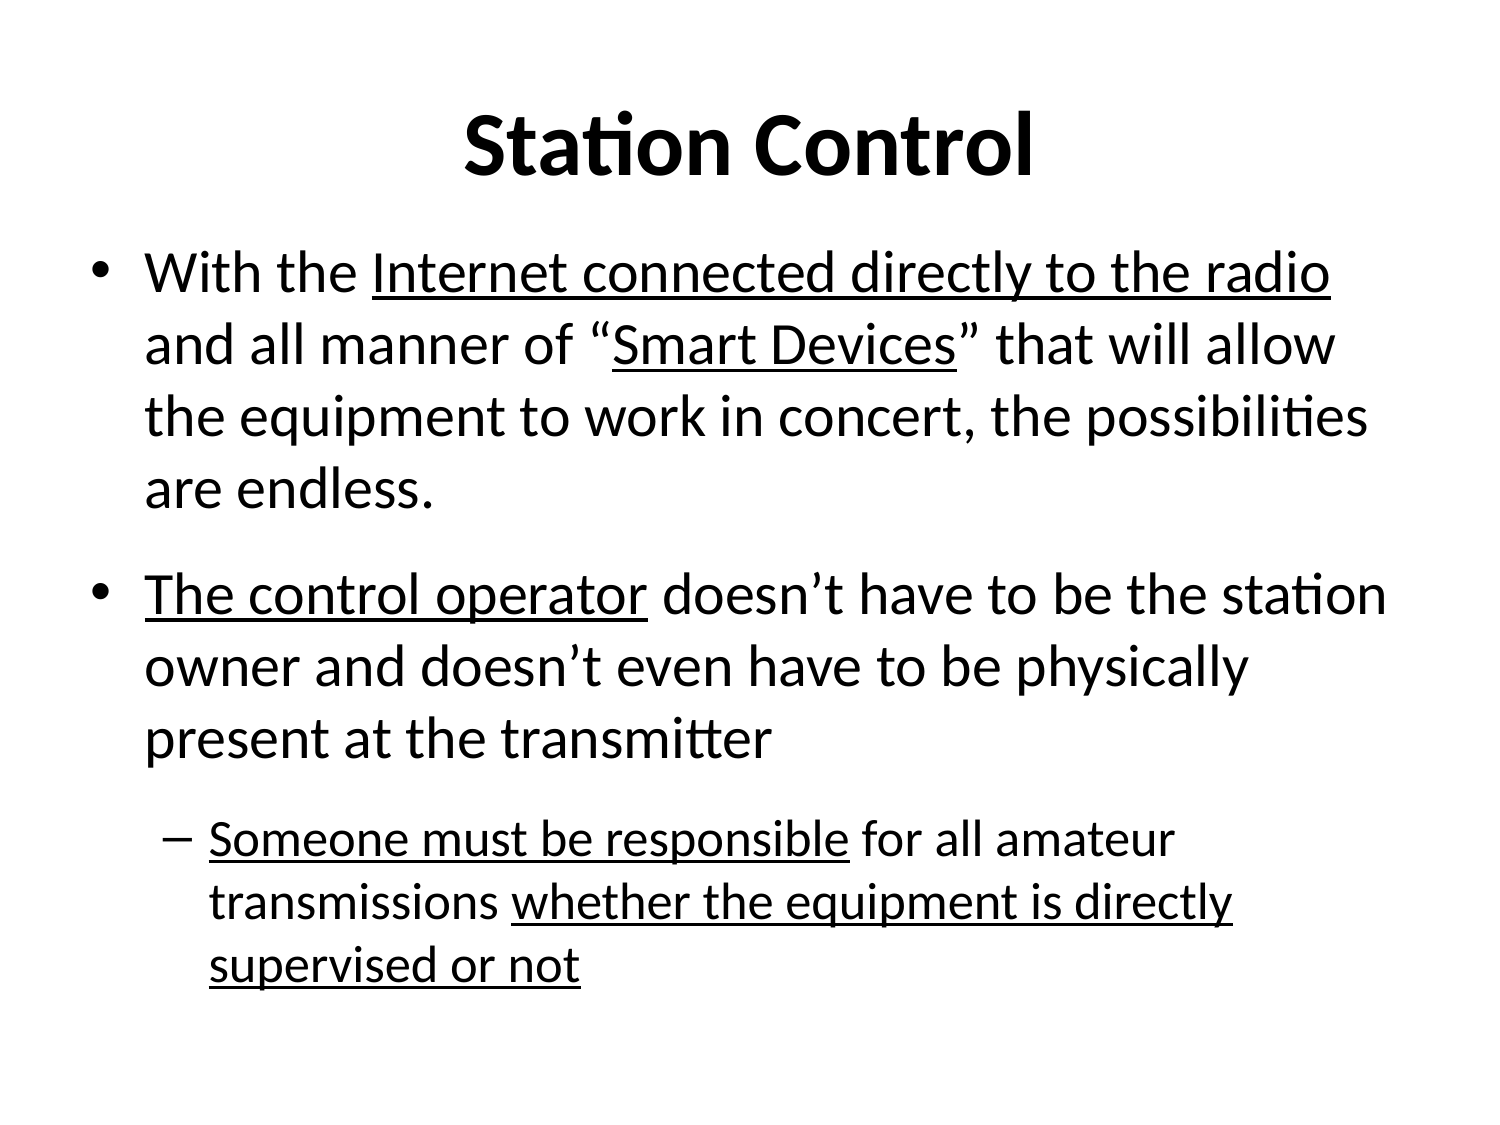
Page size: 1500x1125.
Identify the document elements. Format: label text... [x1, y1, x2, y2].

list With the Internet connected directly to the radio and all manner of “Smart Devices” that will allow the equipment to work in concert, the possibilities are endless. The control operator doesn’t have to be the station owner and doesn’t even have to be physically present at the transmitter Someone must be responsible for all amateur transmissions whether the equipment is directly supervised or not [75, 224, 1425, 1005]
title Station Control [75, 45, 1425, 224]
